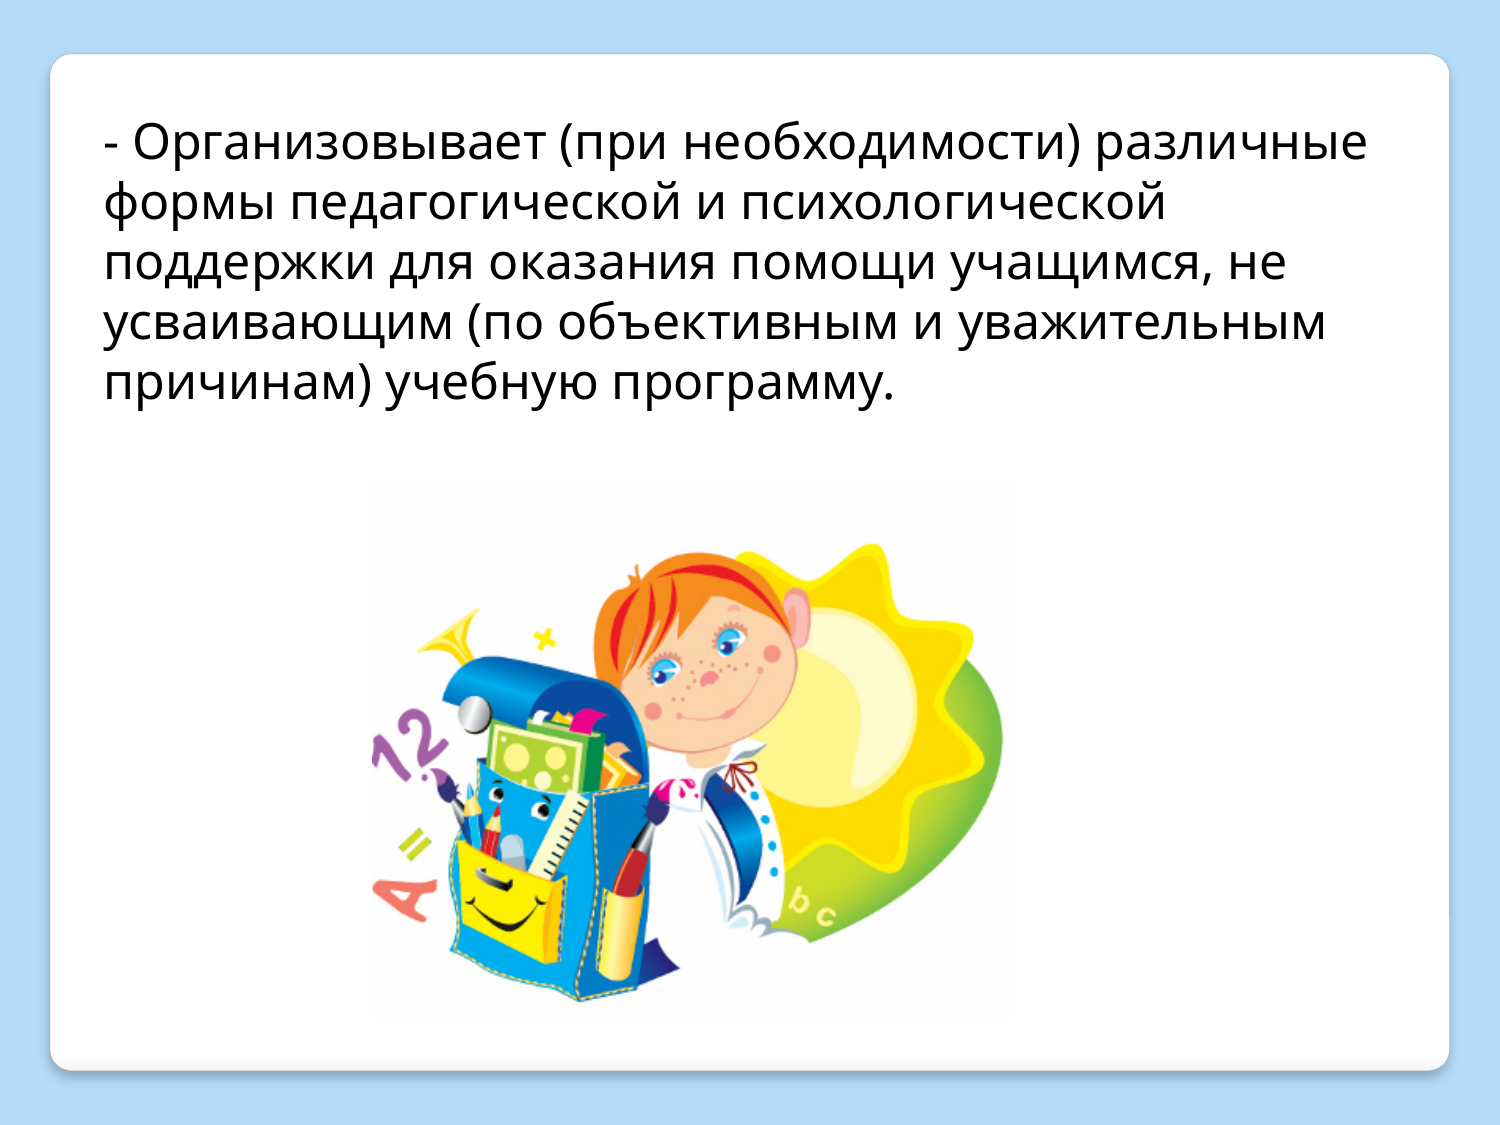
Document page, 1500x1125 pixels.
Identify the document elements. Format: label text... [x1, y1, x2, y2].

text_box - Организовывает (при необходимости) различные формы педагогической и психологической поддержки для оказания помощи учащимся, не усваивающим (по объективным и уважительным причинам) учебную программу. [88, 101, 1447, 417]
picture [371, 480, 1013, 1021]
